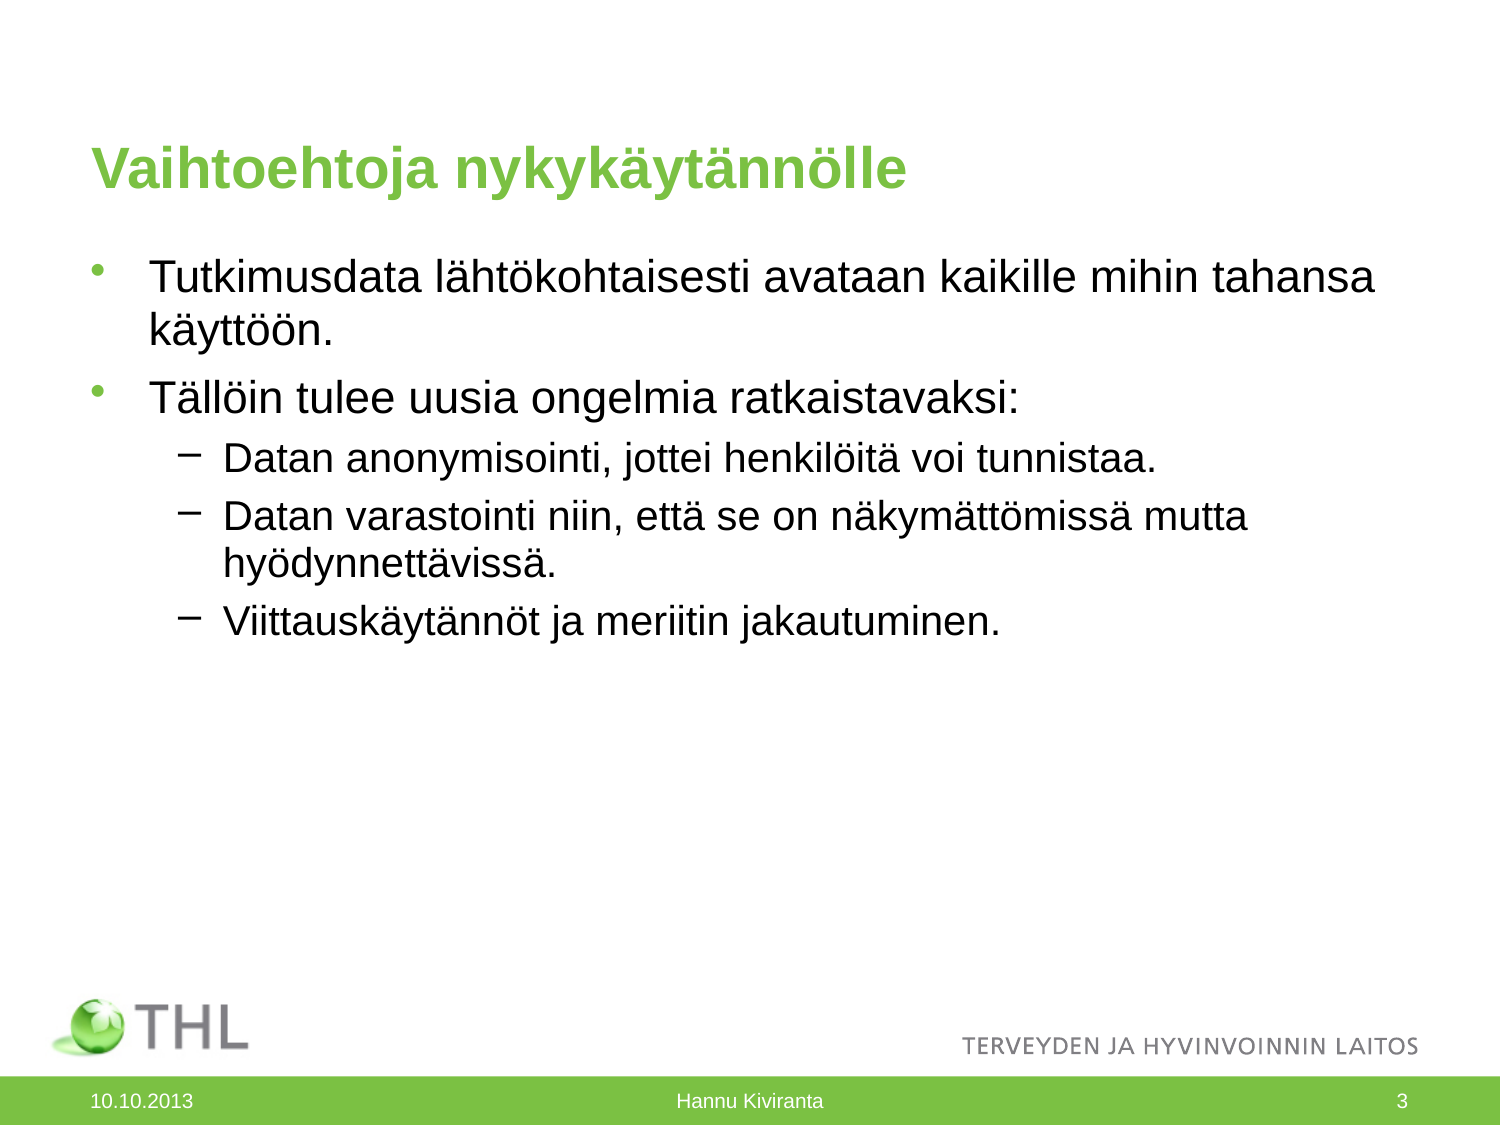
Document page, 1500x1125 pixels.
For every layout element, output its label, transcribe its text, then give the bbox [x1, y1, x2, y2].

title Vaihtoehtoja nykykäytännölle [76, 42, 1424, 208]
slide_number 3 [1245, 1082, 1424, 1118]
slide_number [74, 1082, 253, 1118]
footer Hannu Kiviranta [253, 1082, 1245, 1118]
list Tutkimusdata lähtökohtaisesti avataan kaikille mihin tahansa käyttöön. Tällöin tulee uusia ongelmia ratkaistavaksi: Datan anonymisointi, jottei henkilöitä voi tunnistaa. Datan varastointi niin, että se on näkymättömissä mutta hyödynnettävissä. Viittauskäytännöt ja meriitin jakautuminen. [75, 243, 1424, 965]
picture [24, 983, 275, 1067]
